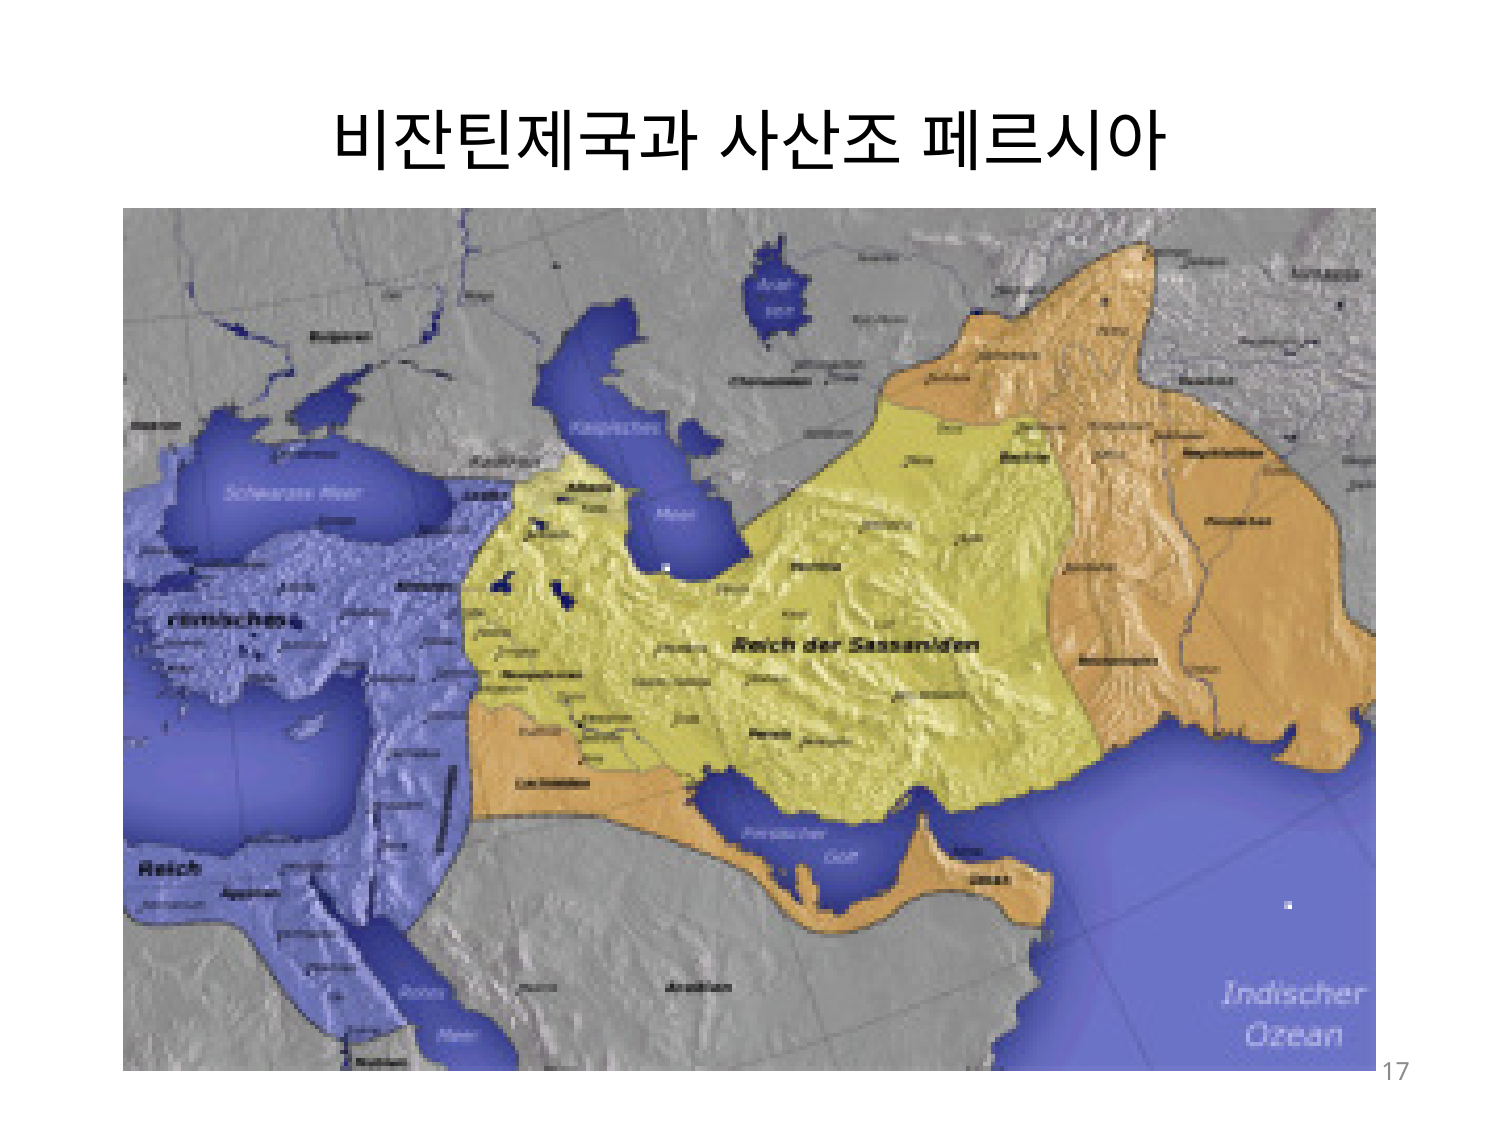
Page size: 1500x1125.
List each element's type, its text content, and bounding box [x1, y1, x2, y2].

title 비잔틴제국과 사산조 페르시아 [75, 45, 1425, 233]
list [123, 207, 1377, 1071]
slide_number 17 [1074, 1042, 1425, 1103]
